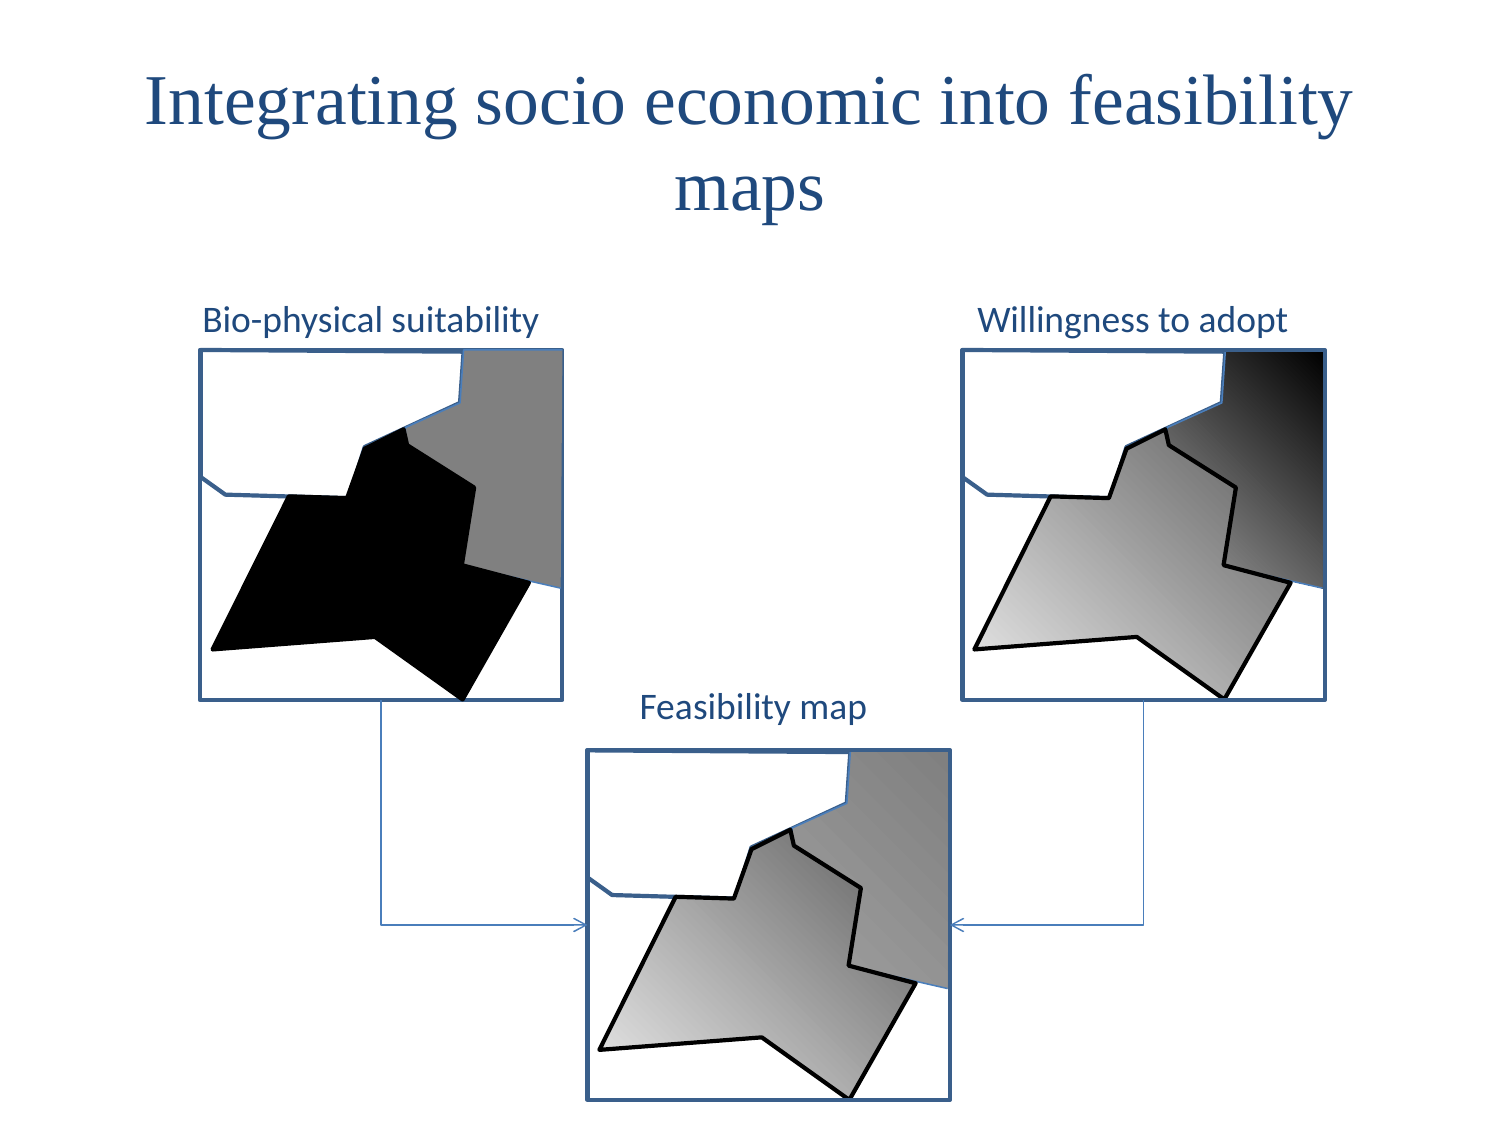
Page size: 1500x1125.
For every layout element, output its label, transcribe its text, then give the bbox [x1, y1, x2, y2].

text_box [934, 715, 1160, 910]
text_box Willingness to adopt [962, 287, 1313, 348]
title Integrating socio economic into feasibility maps [75, 45, 1425, 233]
text_box Bio-physical suitability [187, 287, 613, 348]
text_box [200, 349, 563, 700]
text_box [585, 748, 952, 1102]
text_box [960, 348, 1327, 702]
text_box Feasibility map [624, 674, 913, 735]
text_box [371, 709, 598, 916]
